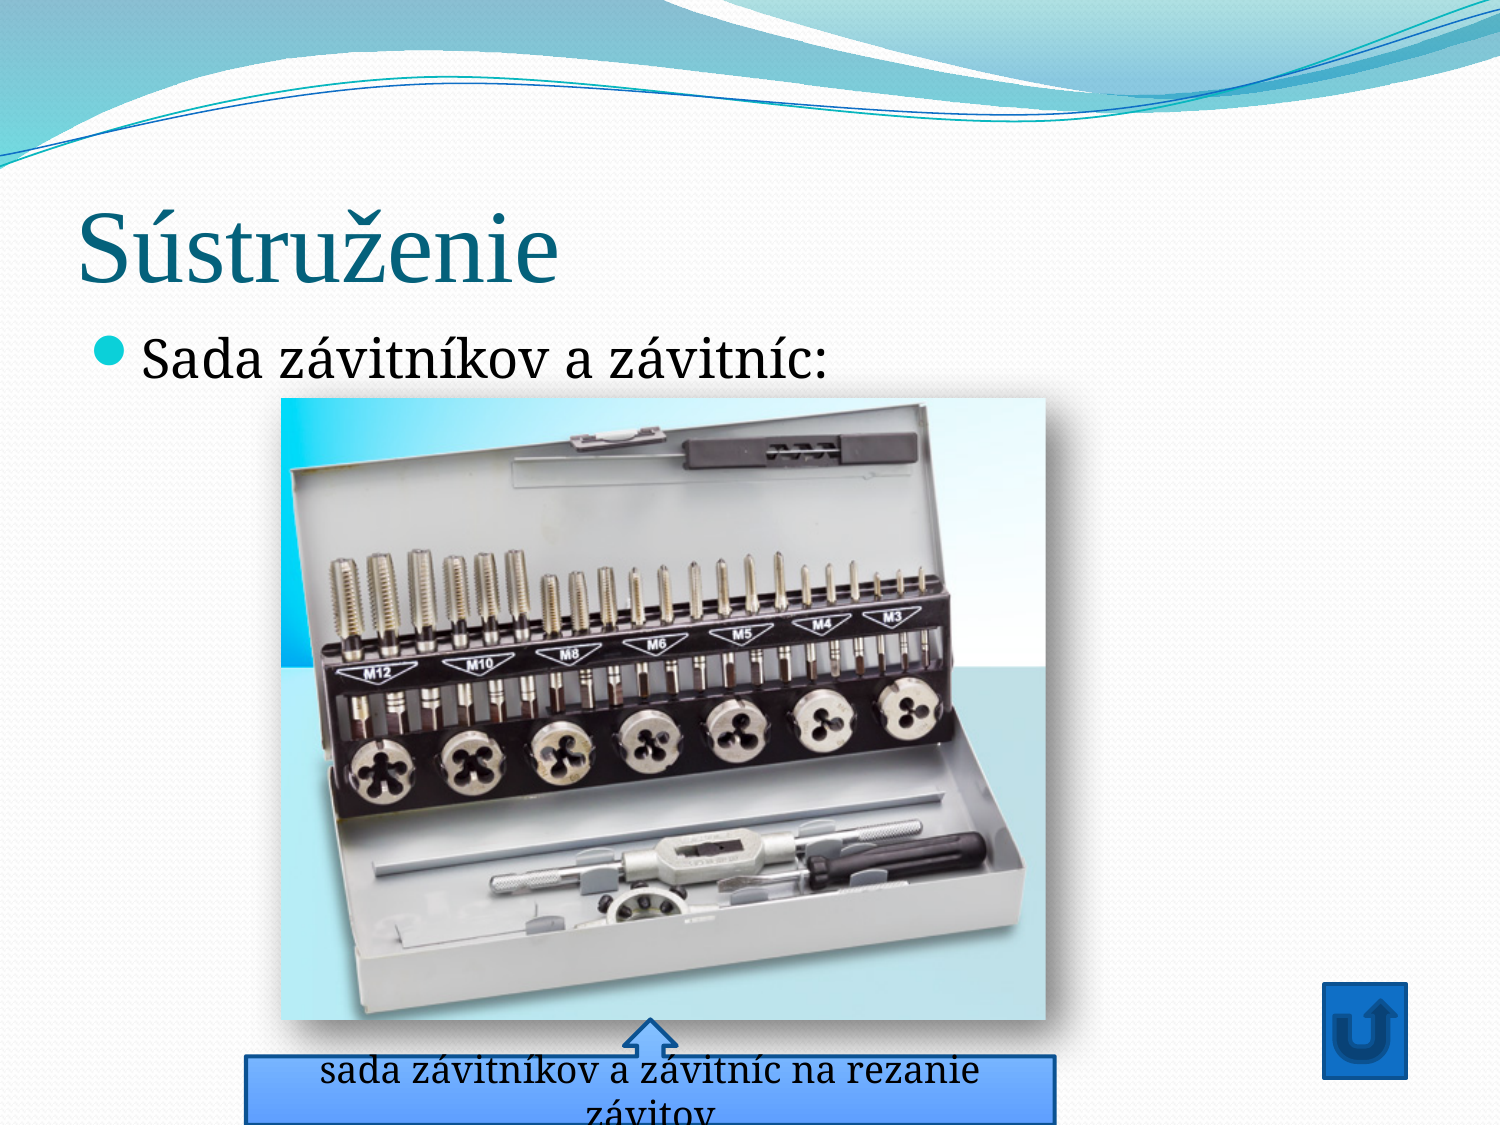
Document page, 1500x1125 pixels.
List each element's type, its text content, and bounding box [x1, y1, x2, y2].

text_box [1322, 982, 1408, 1080]
list Sada závitníkov a závitníc: [75, 317, 1425, 1038]
picture [280, 398, 1046, 1020]
title Sústruženie [75, 115, 1425, 303]
text_box sada závitníkov a závitníc na rezanie závitov [243, 1033, 1057, 1125]
